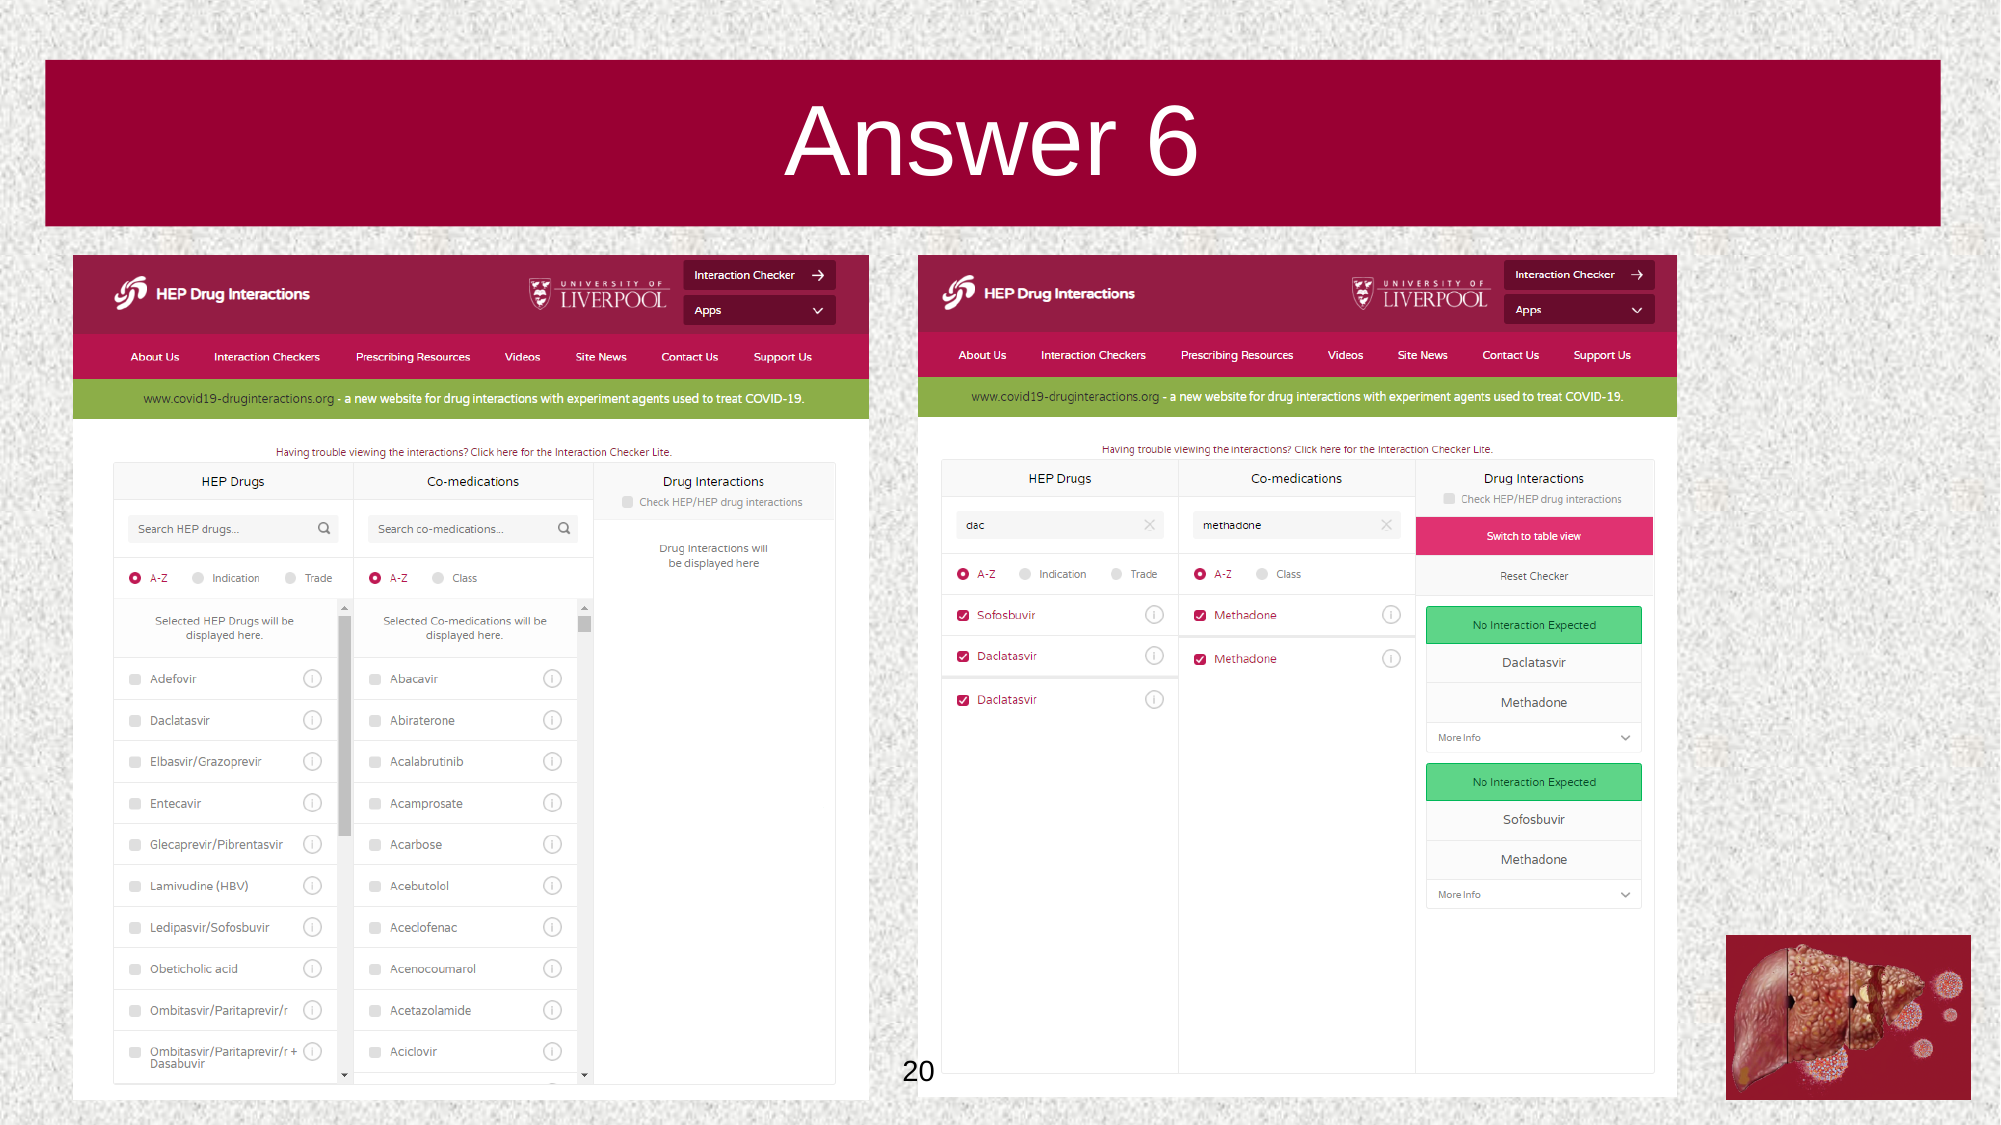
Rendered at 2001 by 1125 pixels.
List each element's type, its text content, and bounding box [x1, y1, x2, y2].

title Answer 6 [45, 59, 1941, 227]
picture [0, 0, 2001, 1125]
slide_number 20 [869, 1039, 1144, 1100]
